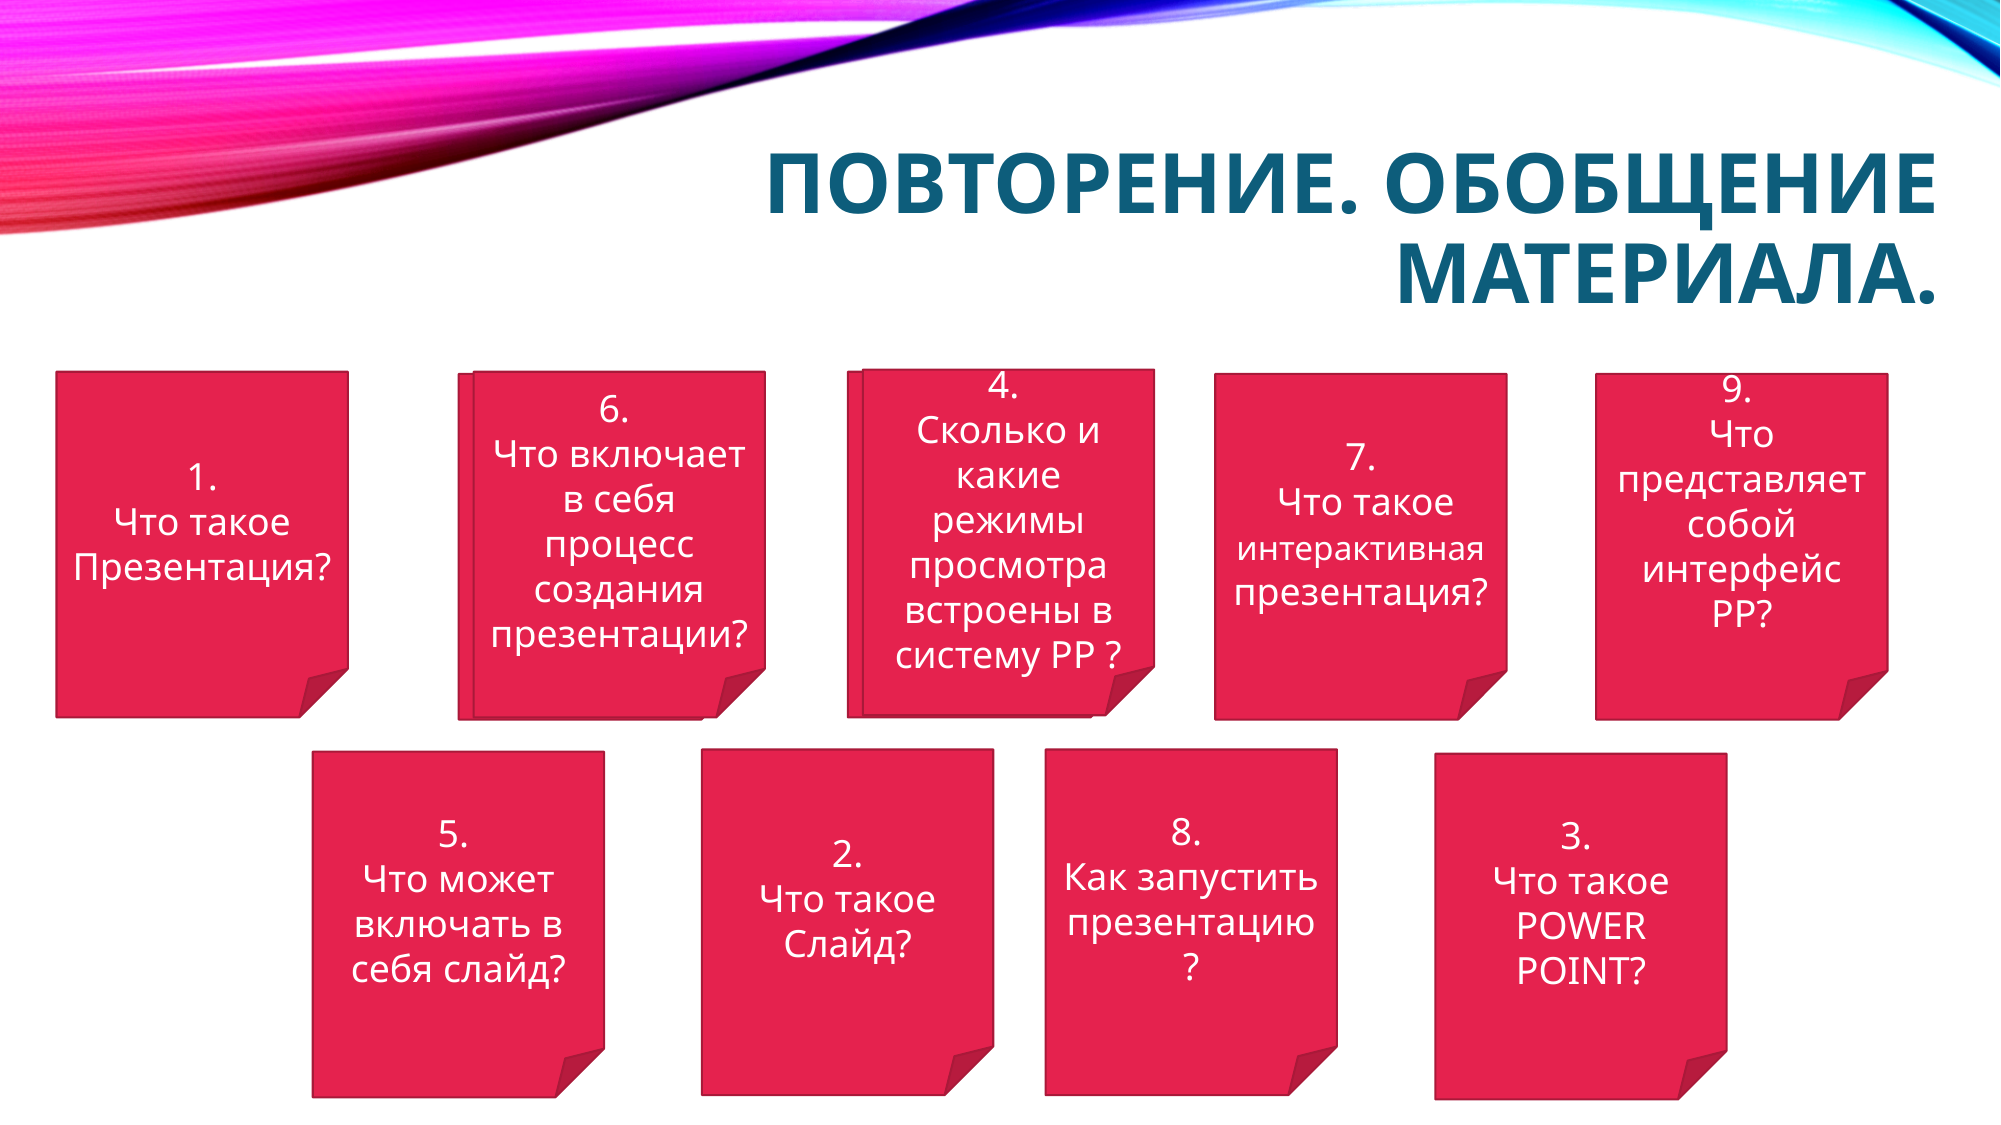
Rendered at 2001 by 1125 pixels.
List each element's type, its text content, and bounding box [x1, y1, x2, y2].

text_box 9. Что представляет собой интерфейс РР? [1595, 372, 1889, 721]
text_box [457, 372, 704, 721]
text_box 2. Что такое Слайд? [700, 748, 995, 1097]
picture [1890, 0, 2000, 75]
text_box 6. Что включает в себя процесс создания презентации? [472, 370, 766, 719]
text_box 5. Что может включать в себя слайд? [311, 750, 606, 1099]
text_box 1. Что такое Презентация? [55, 370, 349, 719]
text_box [846, 370, 1093, 719]
text_box 3. Что такое POWER POINT? [1434, 752, 1728, 1101]
picture [0, 0, 2000, 237]
text_box 8. Как запустить презентацию ? [1044, 748, 1338, 1097]
title Повторение. Обобщение материала. [260, 125, 1955, 338]
text_box 4. Сколько и какие режимы просмотра встроены в систему РР ? [861, 368, 1156, 717]
text_box 7. Что такое интерактивная презентация? [1214, 372, 1508, 721]
picture [1910, 0, 2000, 45]
